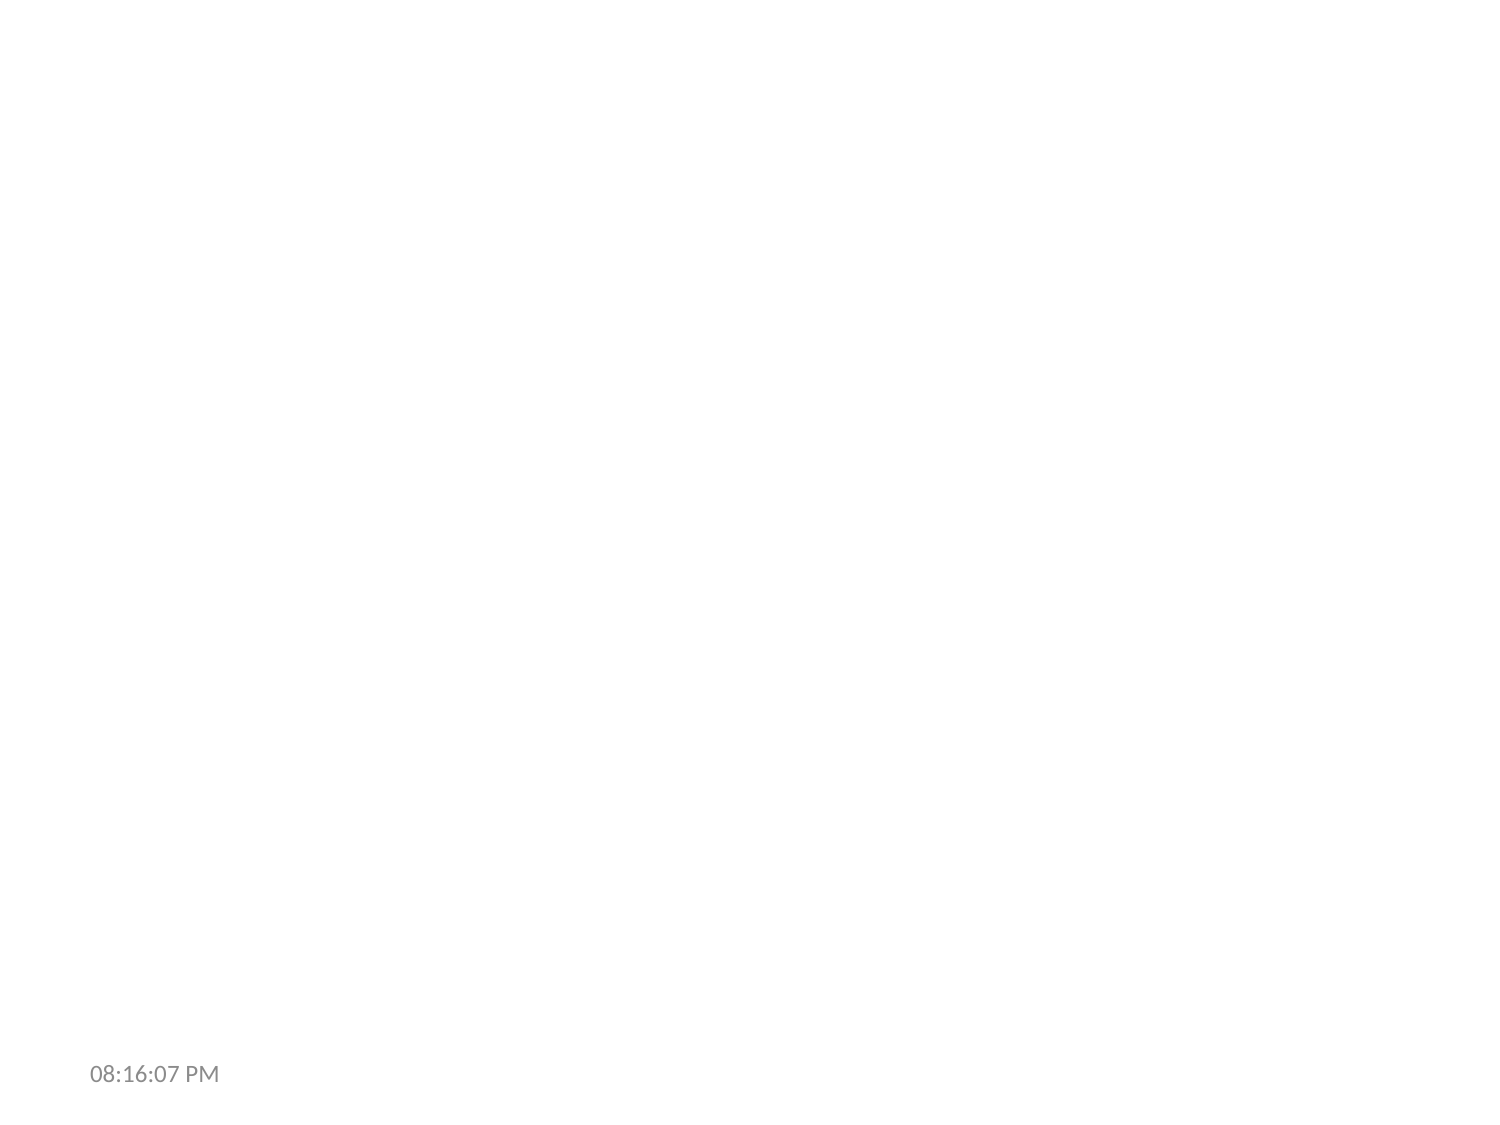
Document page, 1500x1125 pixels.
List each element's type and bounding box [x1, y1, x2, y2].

slide_number [75, 1042, 425, 1103]
